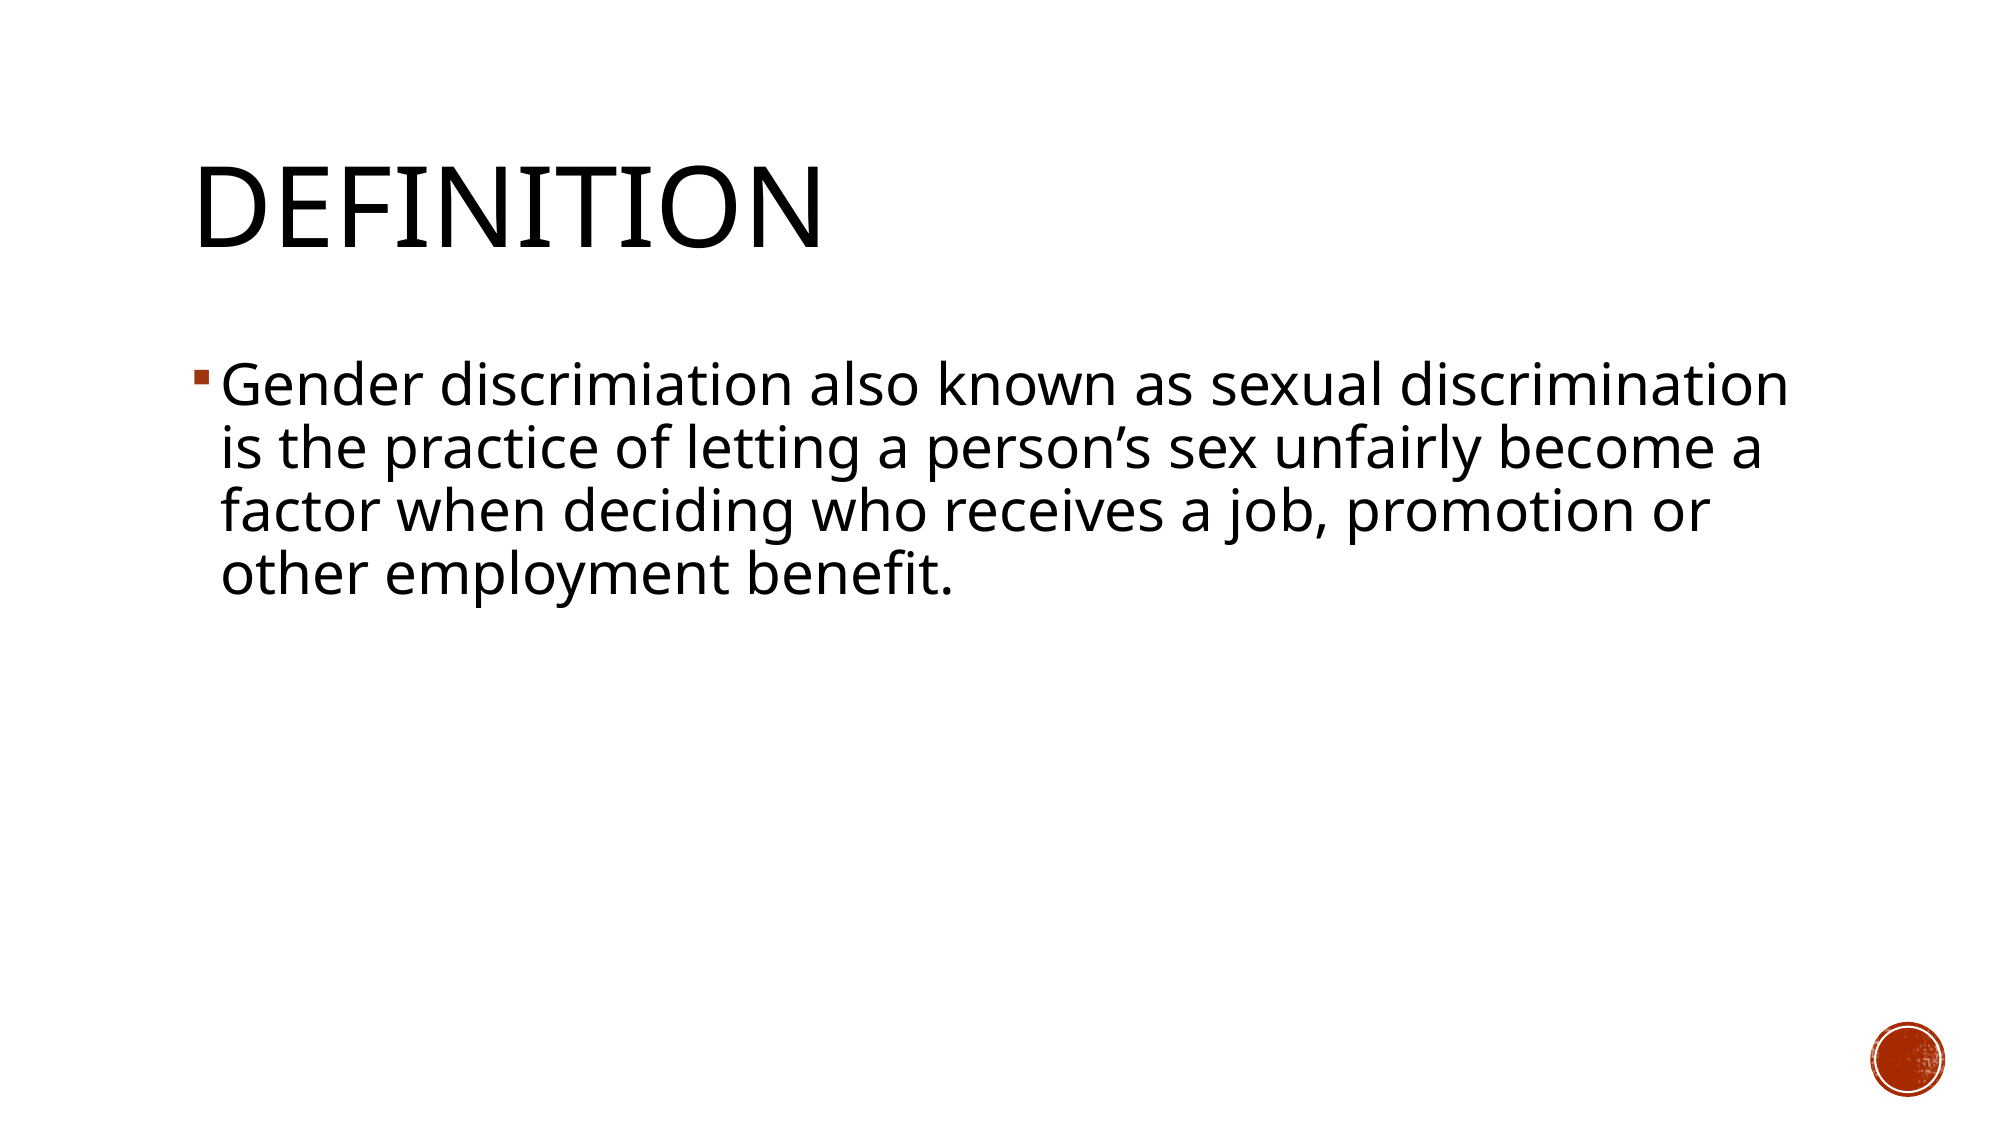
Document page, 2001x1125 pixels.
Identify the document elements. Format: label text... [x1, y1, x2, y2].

list Gender discrimiation also known as sexual discrimination is the practice of letting a person’s sex unfairly become a factor when deciding who receives a job, promotion or other employment benefit. [175, 348, 1826, 1013]
title Definition [175, 79, 1826, 344]
